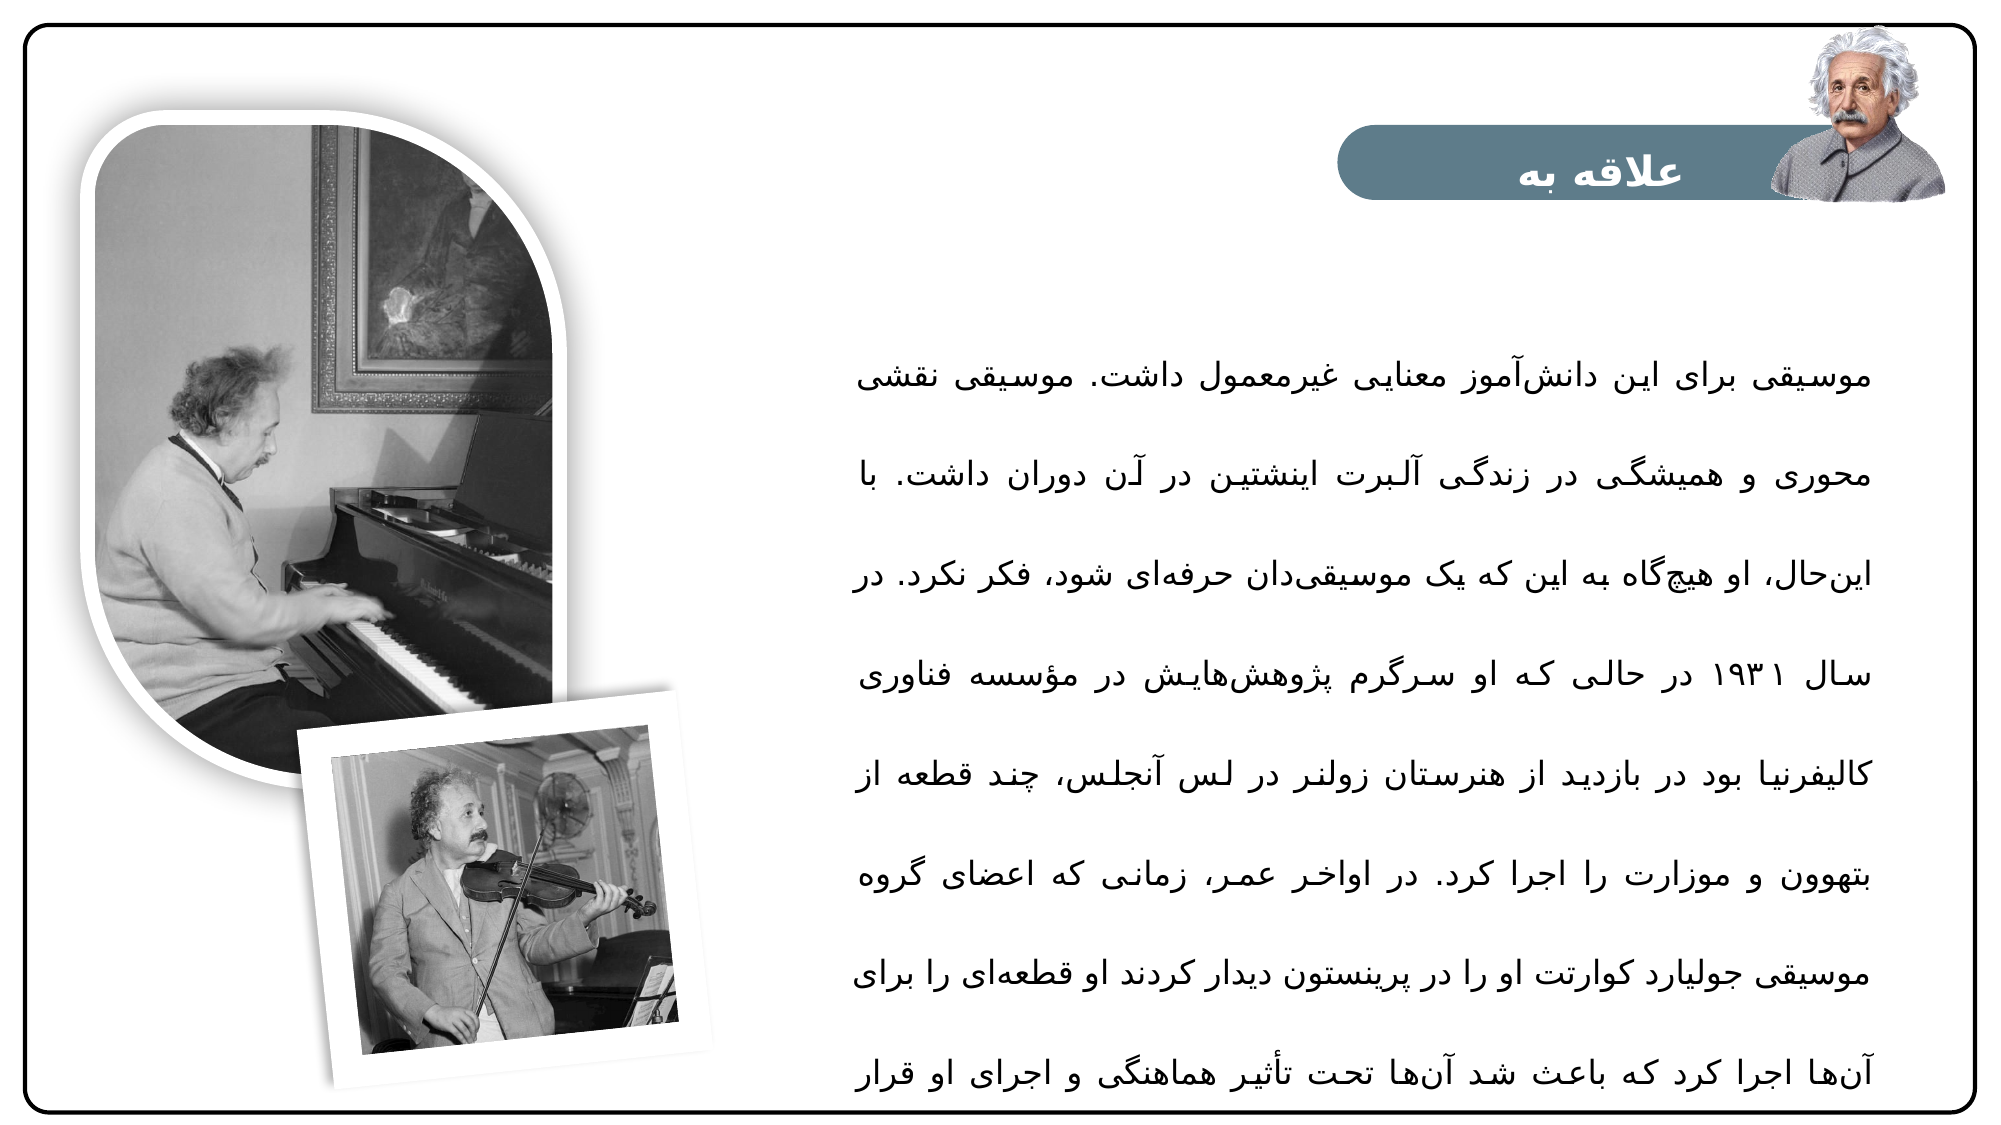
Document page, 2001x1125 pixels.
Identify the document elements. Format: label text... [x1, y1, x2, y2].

text_box علاقه به موسیقی [1324, 112, 1700, 278]
picture [1761, 14, 1954, 213]
picture [87, 117, 678, 1054]
list موسیقی برای این دانش‌آموز معنایی غیرمعمول داشت. موسیقی نقشی محوری و همیشگی در زندگی آلبرت اینشتین در آن دوران داشت. با این‌حال، او هیچ‌گاه به این که یک موسیقی‌دان حرفه‌ای شود، فکر نکرد. در سال ۱۹۳۱ در حالی که او سرگرم پژوهش‌هایش در مؤسسه فناوری کالیفرنیا بود در بازدید از هنرستان زولنر در لس آنجلس، چند قطعه از بتهوون و موزارت را اجرا کرد. در اواخر عمر، زمانی که اعضای گروه موسیقی جولیارد کوارتت او را در پرینستون دیدار کردند او قطعه‌ای را برای آن‌ها اجرا کرد که باعث شد آن‌ها تحت تأثیر هماهنگی و اجرای او قرار بگیرند. [837, 285, 1888, 1011]
